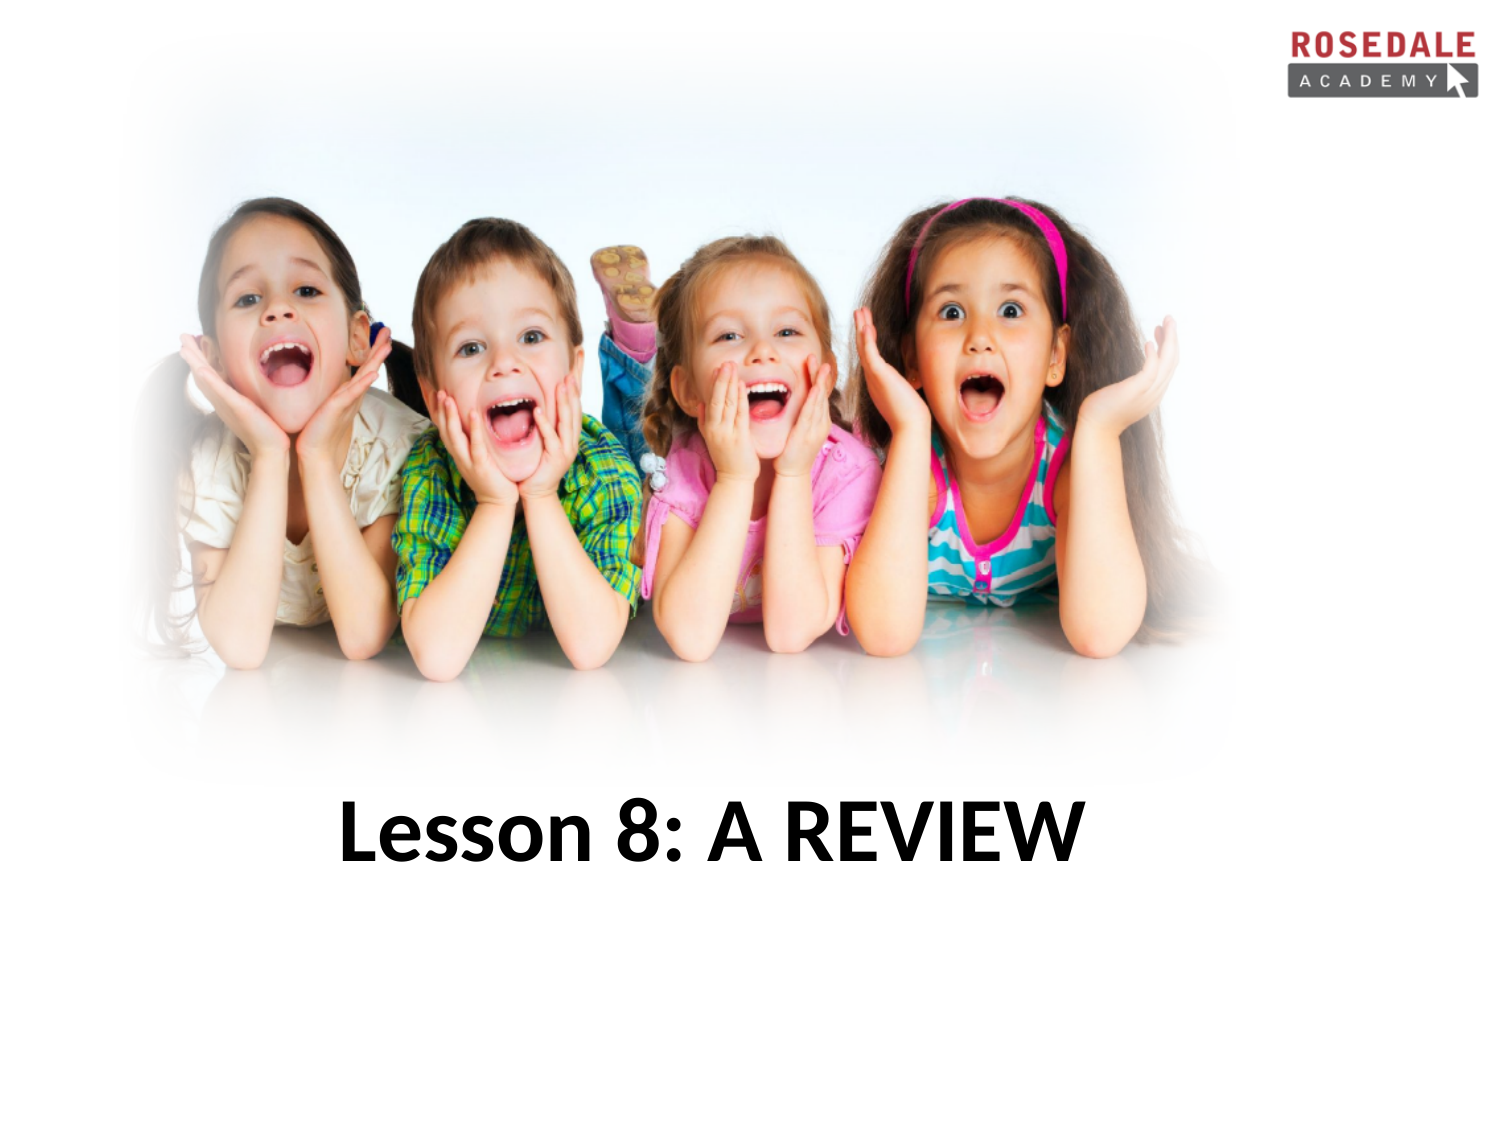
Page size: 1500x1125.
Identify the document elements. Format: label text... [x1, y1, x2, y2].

subtitle Lesson 8: A REVIEW [150, 775, 1276, 1047]
picture [112, 25, 1247, 794]
picture [1281, 25, 1484, 103]
